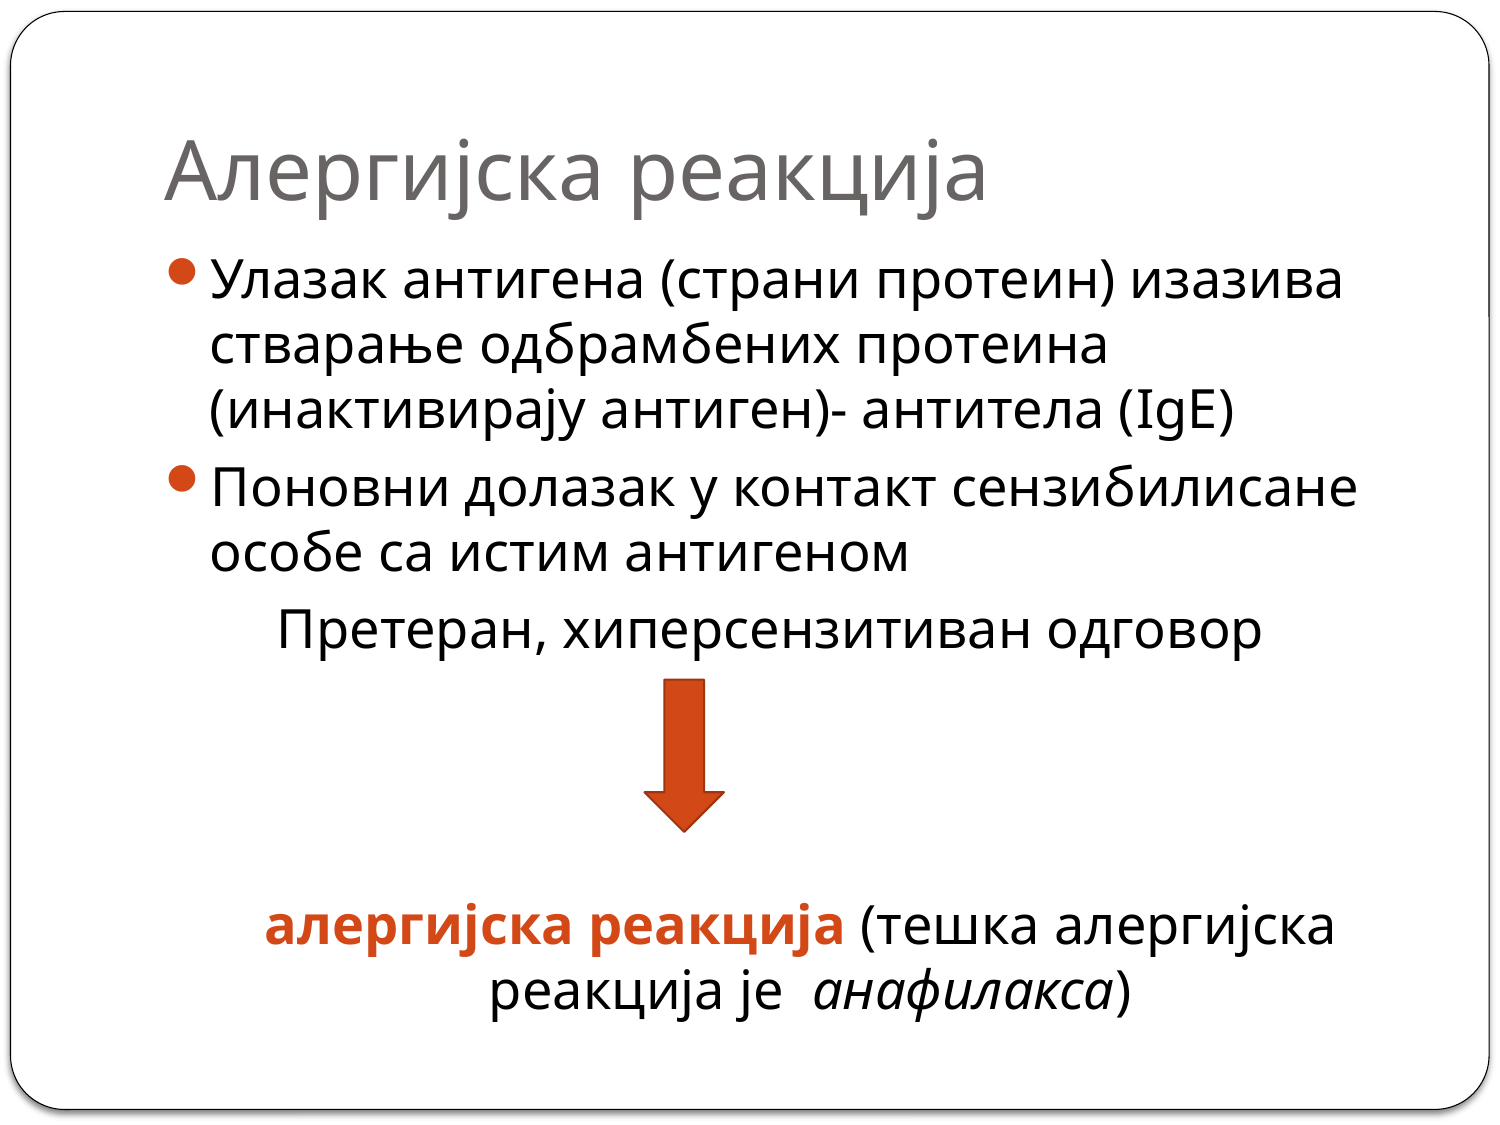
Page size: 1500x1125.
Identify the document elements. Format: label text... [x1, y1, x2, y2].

list Улазак антигена (страни протеин) изазива стварање одбрамбених протеина (инактивирају антиген)- антитела (IgE) Поновни долазак у контакт сензибилисане особе са истим антигеном Претеран, хиперсензитиван одговор алергијска реакција (тешка алергијска реакција је анафилакса) [150, 237, 1425, 988]
text_box [643, 678, 725, 833]
title Алергијска реакција [150, 45, 1425, 233]
